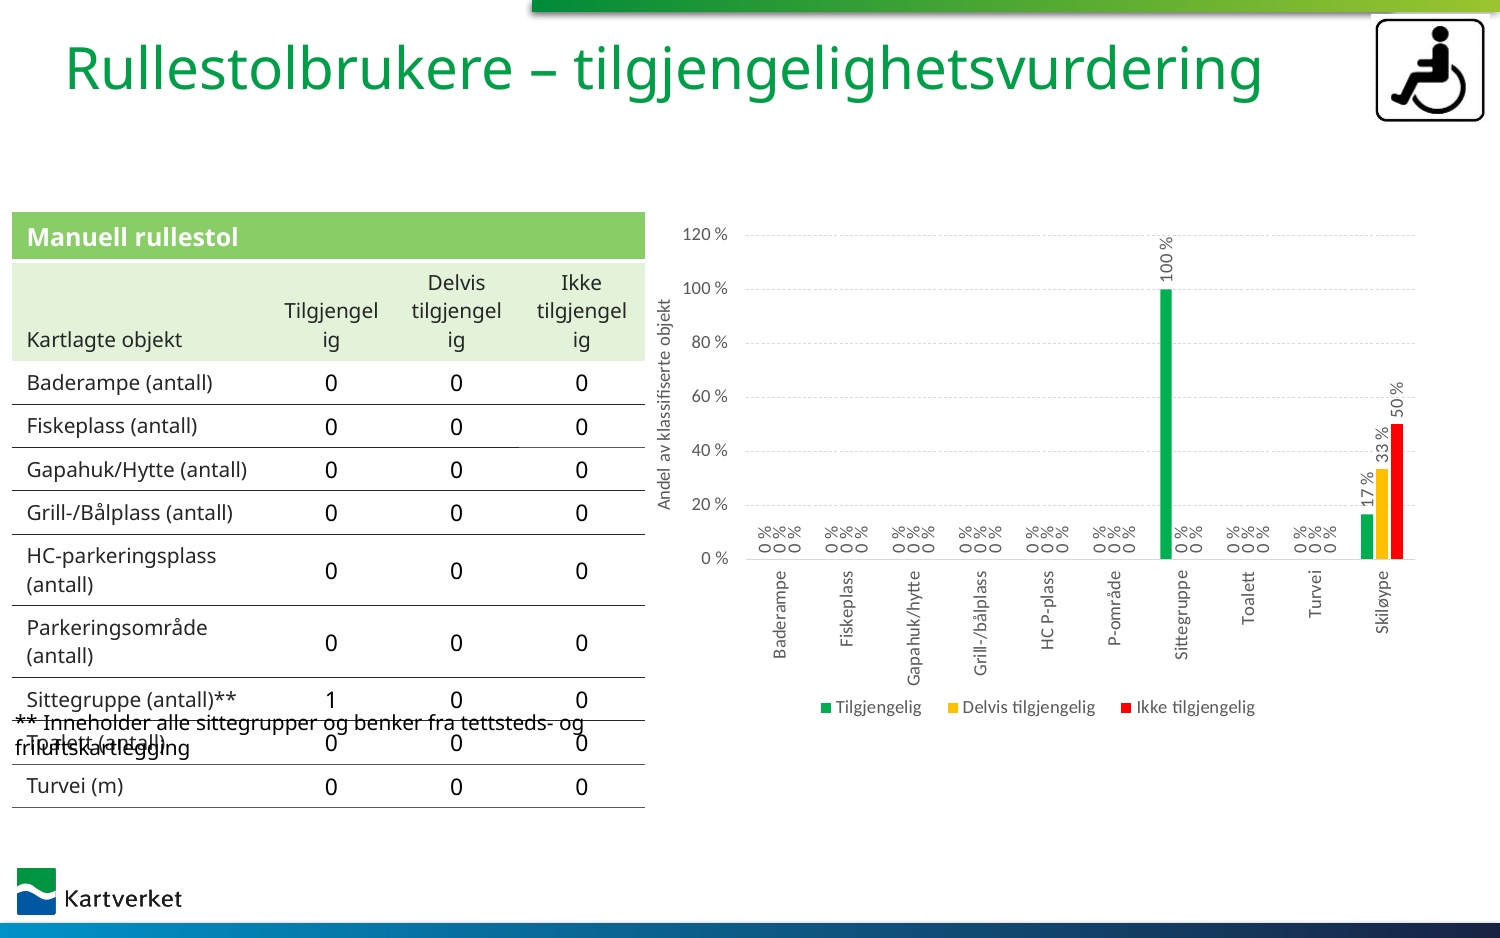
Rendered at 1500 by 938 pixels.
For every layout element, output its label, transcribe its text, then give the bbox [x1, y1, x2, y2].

table_cell 0 [394, 405, 519, 447]
table_cell 0 [269, 606, 394, 677]
table_cell 0 [269, 535, 394, 605]
table_cell 0 [519, 768, 645, 807]
table_cell 1 [269, 678, 394, 702]
table_cell 0 [269, 405, 394, 447]
table_cell Grill-/Bålplass (antall) [12, 491, 269, 534]
table_cell 0 [394, 491, 519, 534]
table_cell Gapahuk/Hytte (antall) [12, 448, 269, 490]
table_cell Kartlagte objekt [12, 263, 269, 361]
table_cell 0 [269, 768, 394, 807]
table_cell HC-parkeringsplass (antall) [12, 535, 269, 605]
table_cell 0 [519, 491, 638, 534]
table_cell 0 [269, 448, 394, 490]
text_box Rullestolbrukere – tilgjengelighetsvurdering [49, 12, 1372, 109]
table_cell 0 [519, 535, 638, 605]
table_cell 0 [394, 361, 519, 404]
table_cell 0 [519, 448, 638, 490]
table_cell Turvei (m) [12, 768, 269, 807]
table_cell 0 [394, 768, 519, 807]
table_cell Baderampe (antall) [12, 361, 269, 404]
table_cell 0 [519, 606, 638, 677]
table_cell 0 [269, 491, 394, 534]
table_cell 0 [519, 678, 638, 702]
table_cell 0 [394, 448, 519, 490]
table_cell 0 [269, 361, 394, 404]
table_cell 0 [394, 606, 519, 677]
table_cell Tilgjengelig [269, 263, 394, 361]
picture [643, 218, 1426, 728]
table_cell 0 [519, 405, 638, 447]
table_header Manuell rullestol [12, 212, 645, 259]
table_cell 0 [519, 361, 638, 404]
picture [1371, 13, 1491, 127]
table_cell 0 [394, 535, 519, 605]
text_box ** Inneholder alle sittegrupper og benker fra tettsteds- og friluftskartlegging [0, 702, 745, 768]
table_cell Ikke tilgjengelig [519, 263, 638, 361]
table_cell Delvis tilgjengelig [394, 263, 519, 361]
table_cell Fiskeplass (antall) [12, 405, 269, 447]
table_cell Sittegruppe (antall)** [12, 678, 269, 702]
table_cell Parkeringsområde (antall) [12, 606, 269, 677]
table_cell 0 [394, 678, 519, 702]
